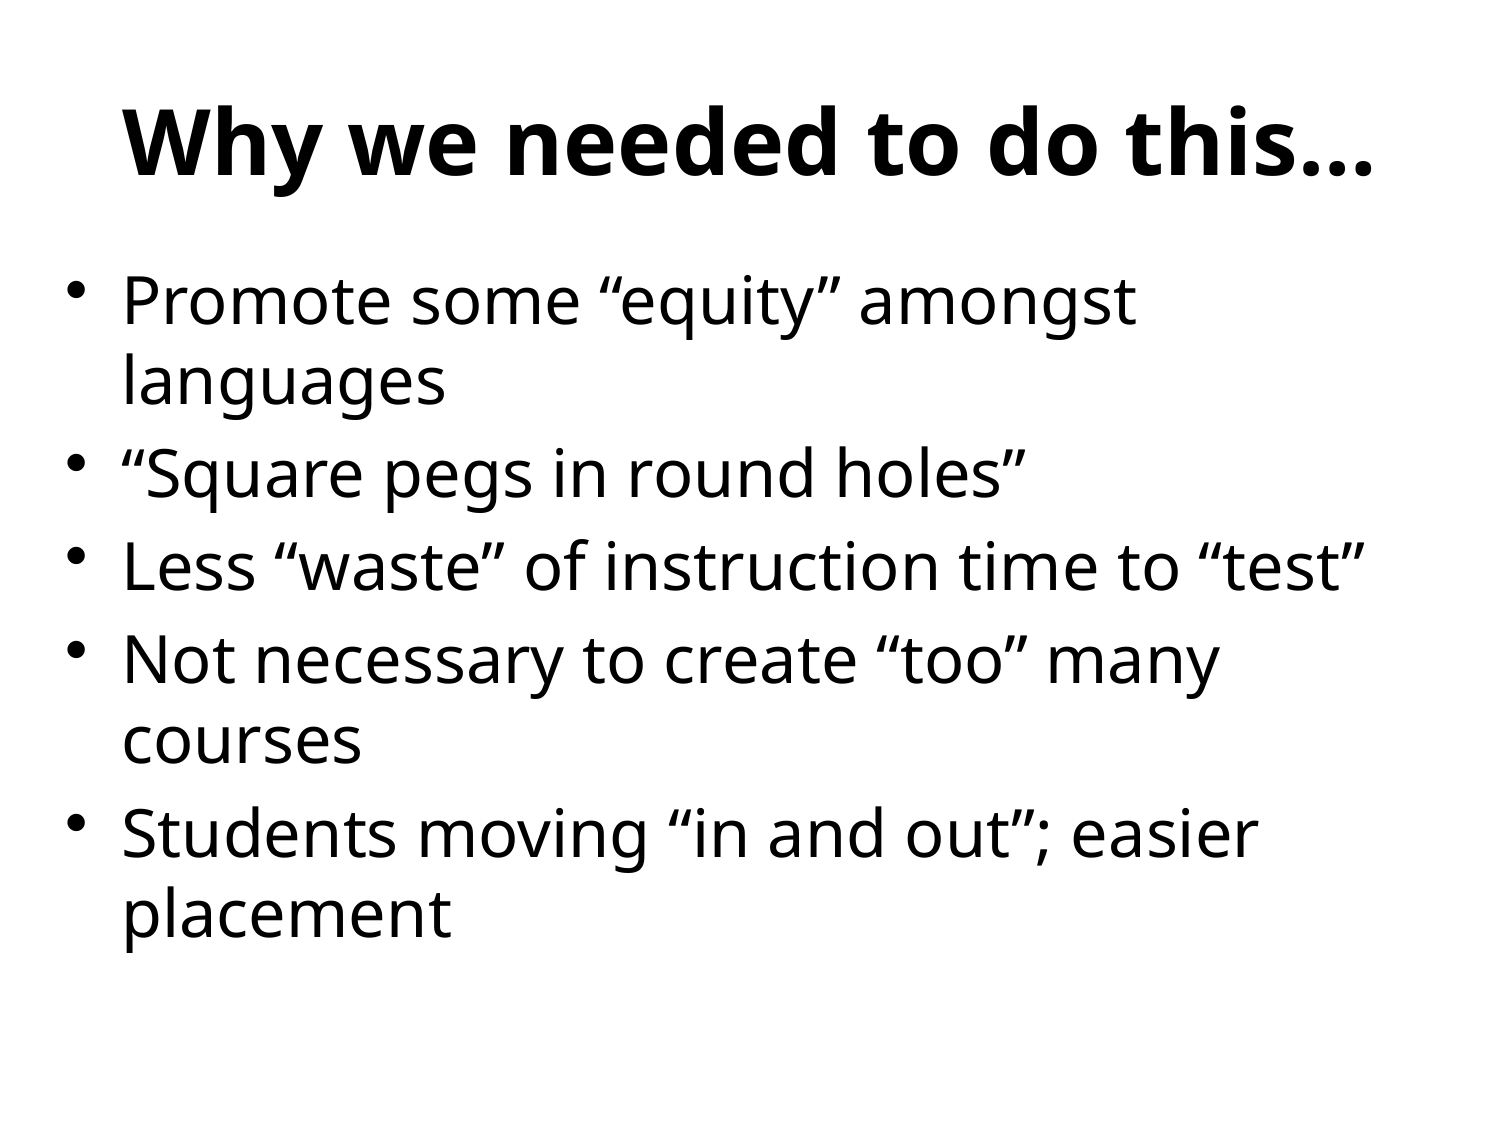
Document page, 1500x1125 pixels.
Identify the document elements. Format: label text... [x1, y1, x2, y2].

list Promote some “equity” amongst languages “Square pegs in round holes” Less “waste” of instruction time to “test” Not necessary to create “too” many courses Students moving “in and out”; easier placement [49, 249, 1438, 993]
title Why we needed to do this… [74, 44, 1426, 233]
